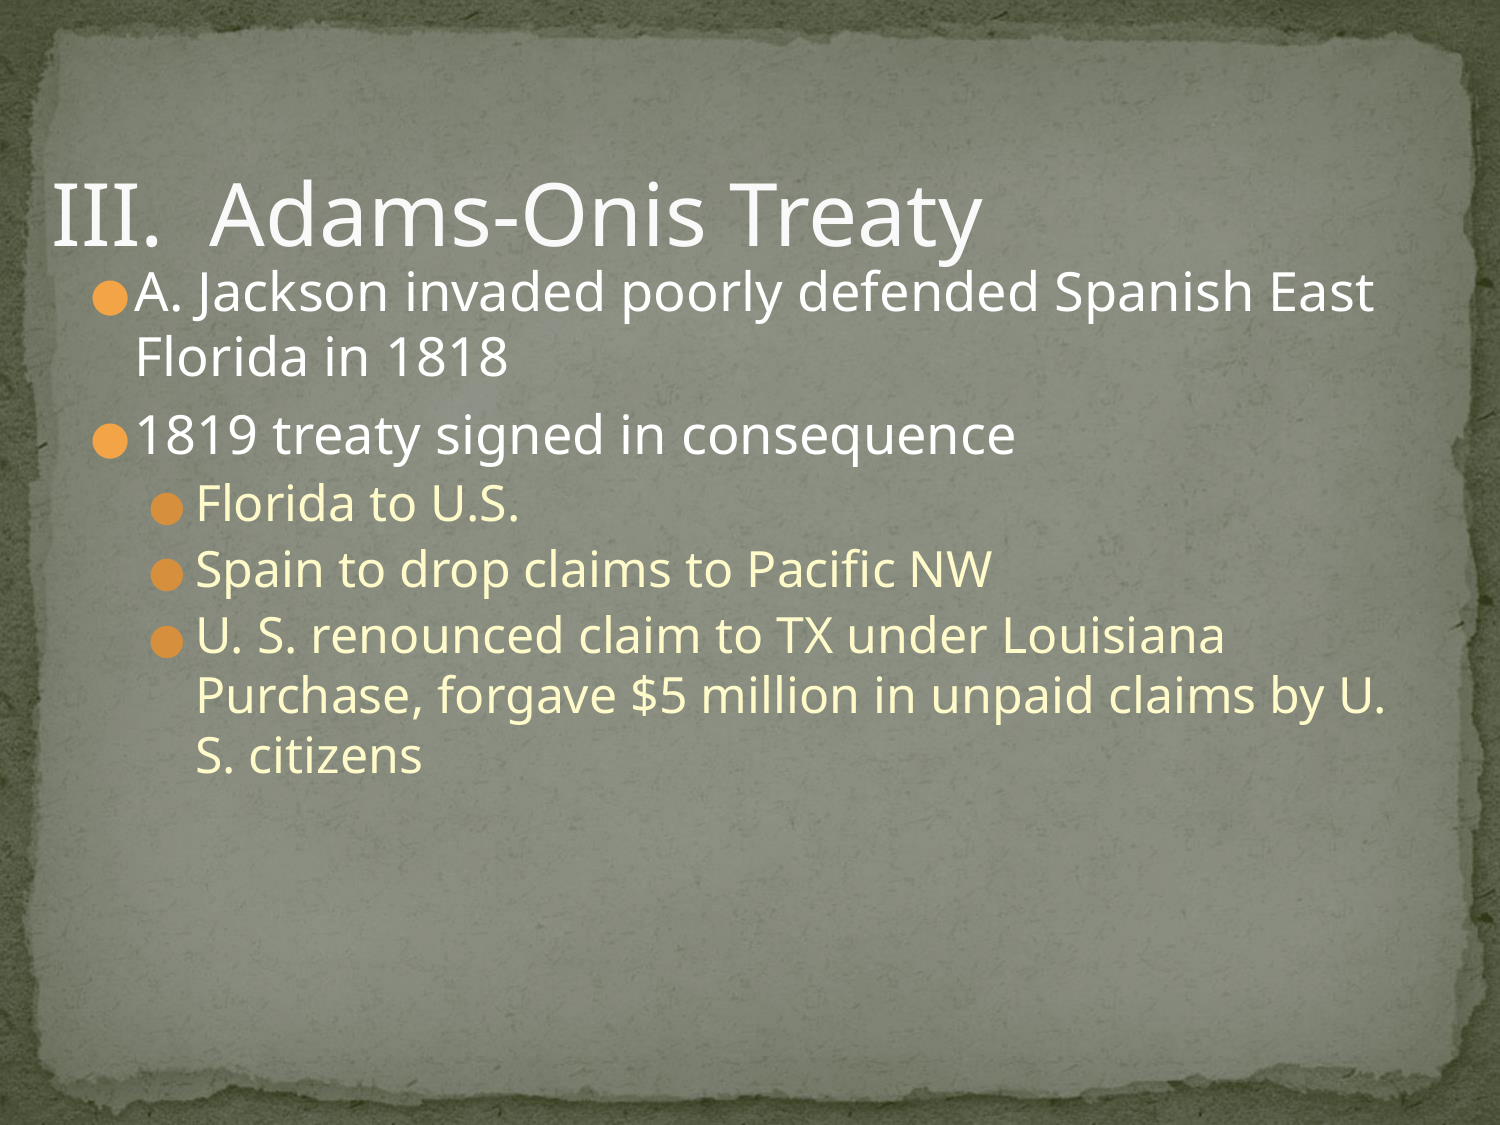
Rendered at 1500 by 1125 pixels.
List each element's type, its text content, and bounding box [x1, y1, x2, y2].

picture [0, 0, 1500, 1125]
list A. Jackson invaded poorly defended Spanish East Florida in 1818 1819 treaty signed in consequence Florida to U.S. Spain to drop claims to Pacific NW U. S. renounced claim to TX under Louisiana Purchase, forgave $5 million in unpaid claims by U. S. citizens [75, 272, 1425, 1000]
title III. Adams-Onis Treaty [36, 24, 1425, 272]
